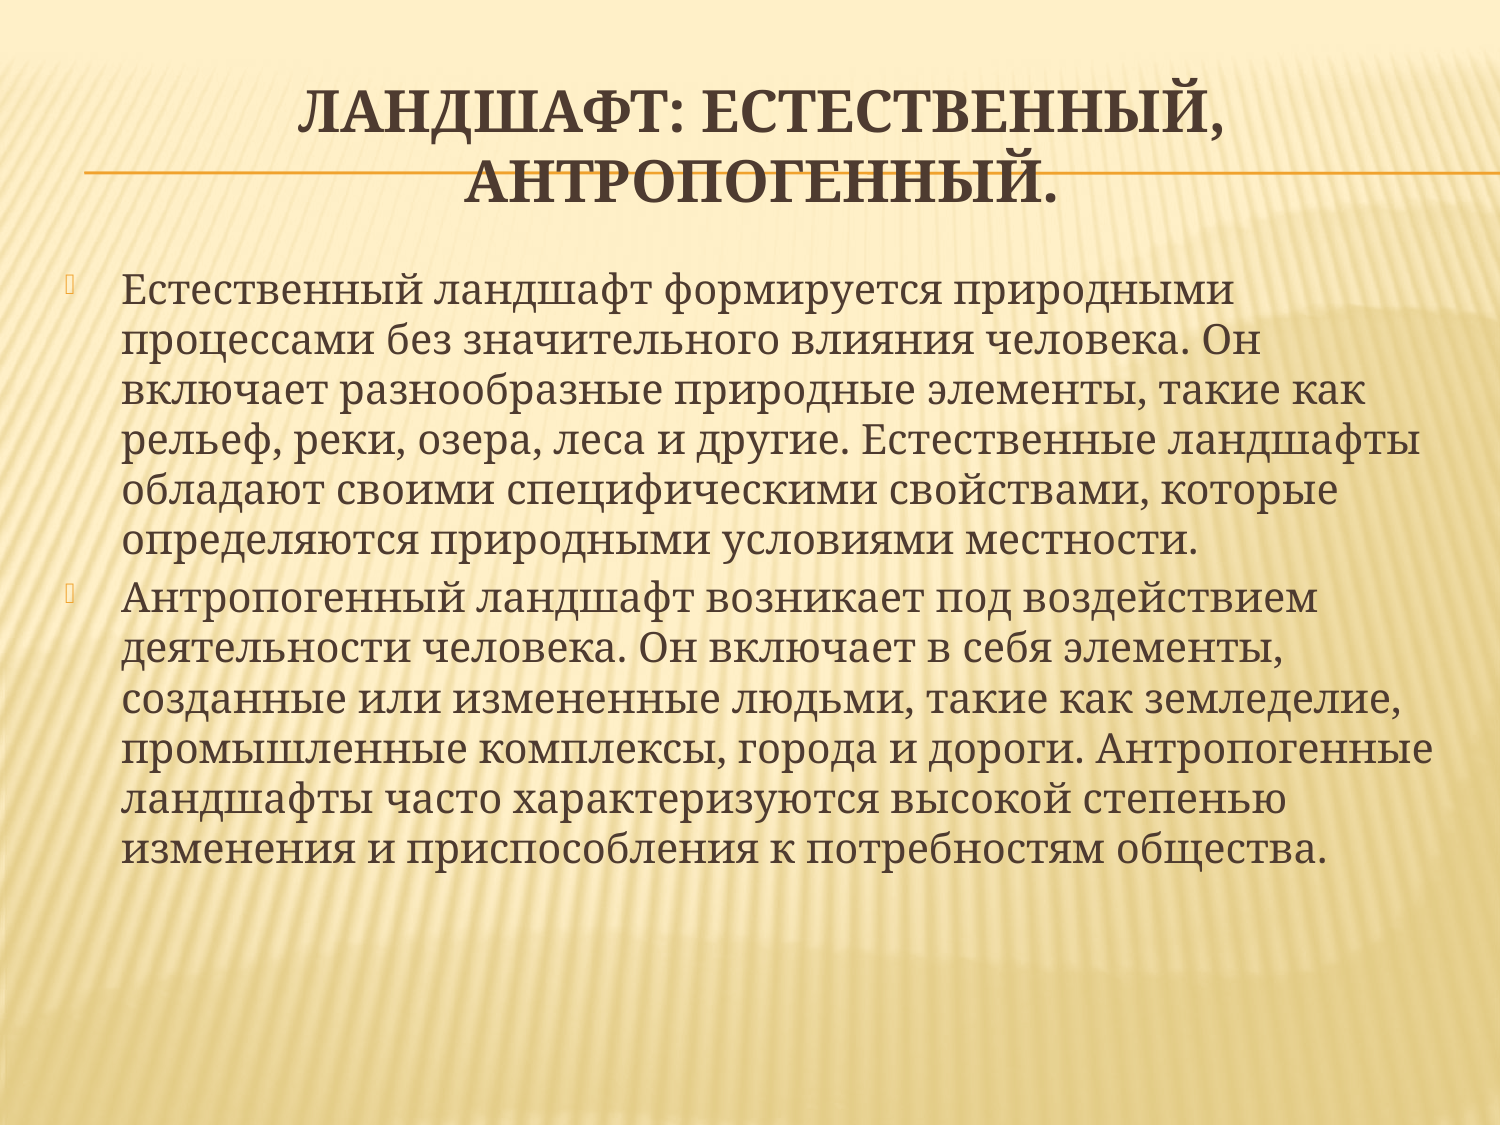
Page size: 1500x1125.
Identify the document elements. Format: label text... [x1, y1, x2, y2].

list Естественный ландшафт формируется природными процессами без значительного влияния человека. Он включает разнообразные природные элементы, такие как рельеф, реки, озера, леса и другие. Естественные ландшафты обладают своими специфическими свойствами, которые определяются природными условиями местности. Антропогенный ландшафт возникает под воздействием деятельности человека. Он включает в себя элементы, созданные или измененные людьми, такие как земледелие, промышленные комплексы, города и дороги. Антропогенные ландшафты часто характеризуются высокой степенью изменения и приспособления к потребностям общества. [50, 254, 1475, 998]
title ЛАНДШАФТ: ЕСТЕСТВЕННЫЙ, АНТРОПОГЕННЫЙ. [50, 75, 1475, 213]
